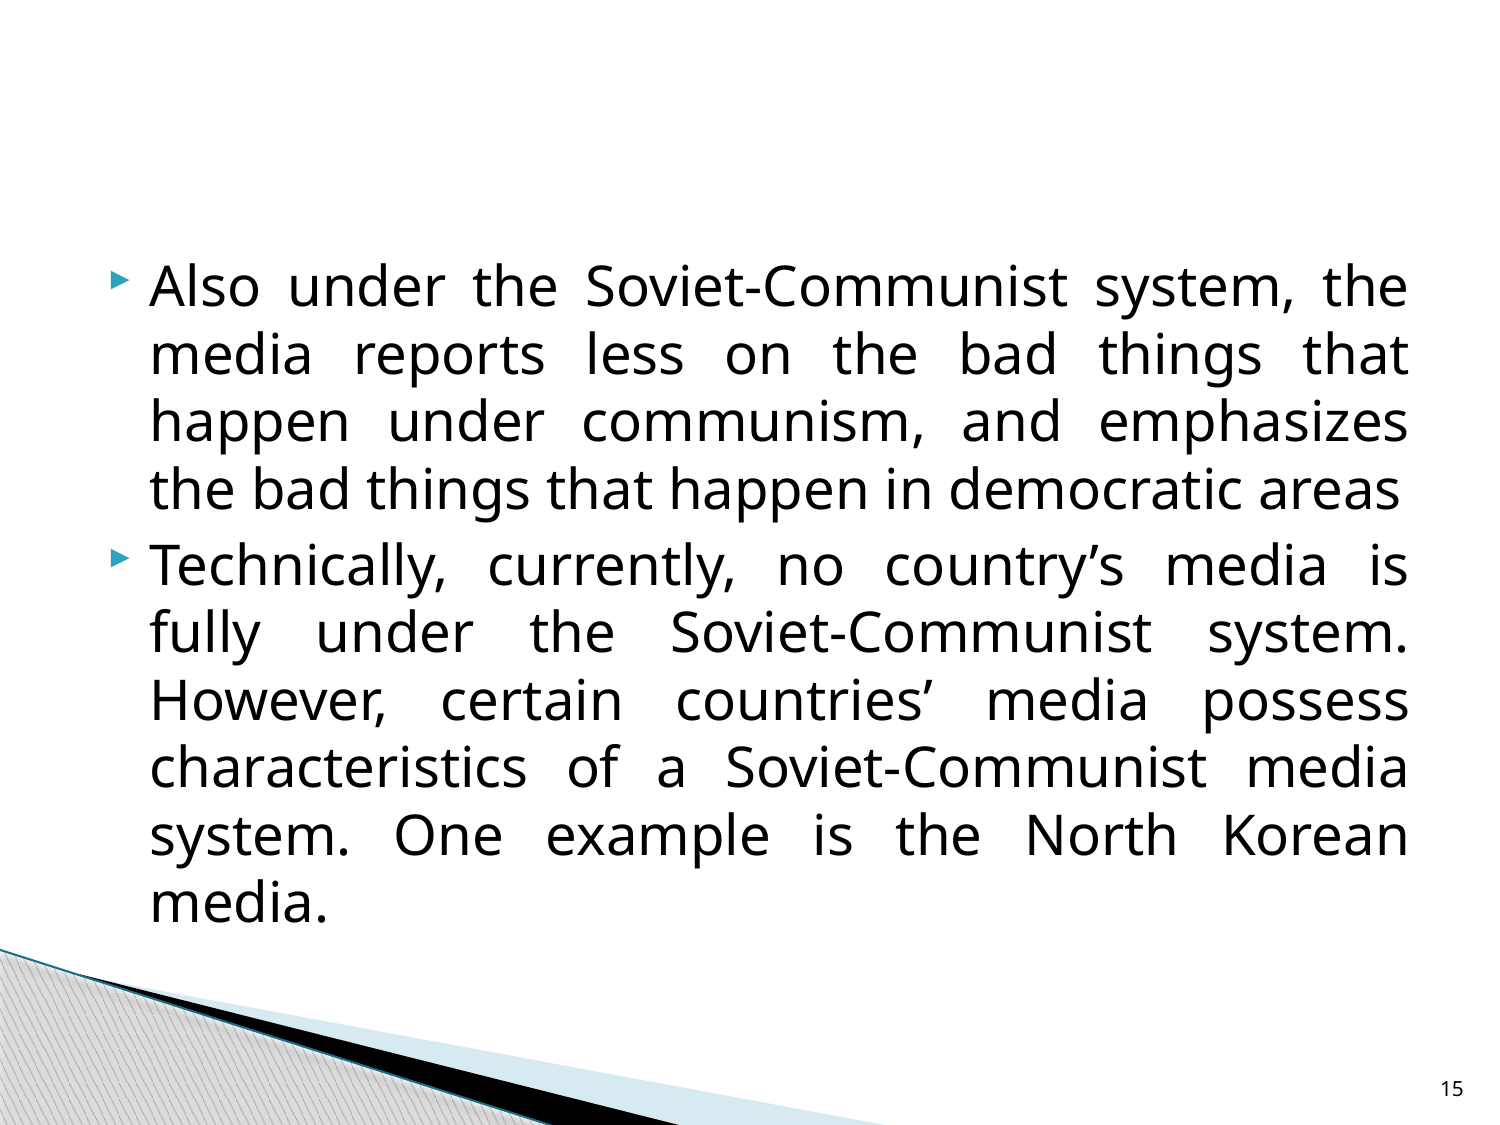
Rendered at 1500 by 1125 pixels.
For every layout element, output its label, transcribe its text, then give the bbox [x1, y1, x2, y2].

slide_number 15 [1418, 1051, 1479, 1112]
list Also under the Soviet-Communist system, the media reports less on the bad things that happen under communism, and emphasizes the bad things that happen in democratic areas Technically, currently, no country’s media is fully under the Soviet-Communist system. However, certain countries’ media possess characteristics of a Soviet-Communist media system. One example is the North Korean media. [75, 243, 1425, 986]
